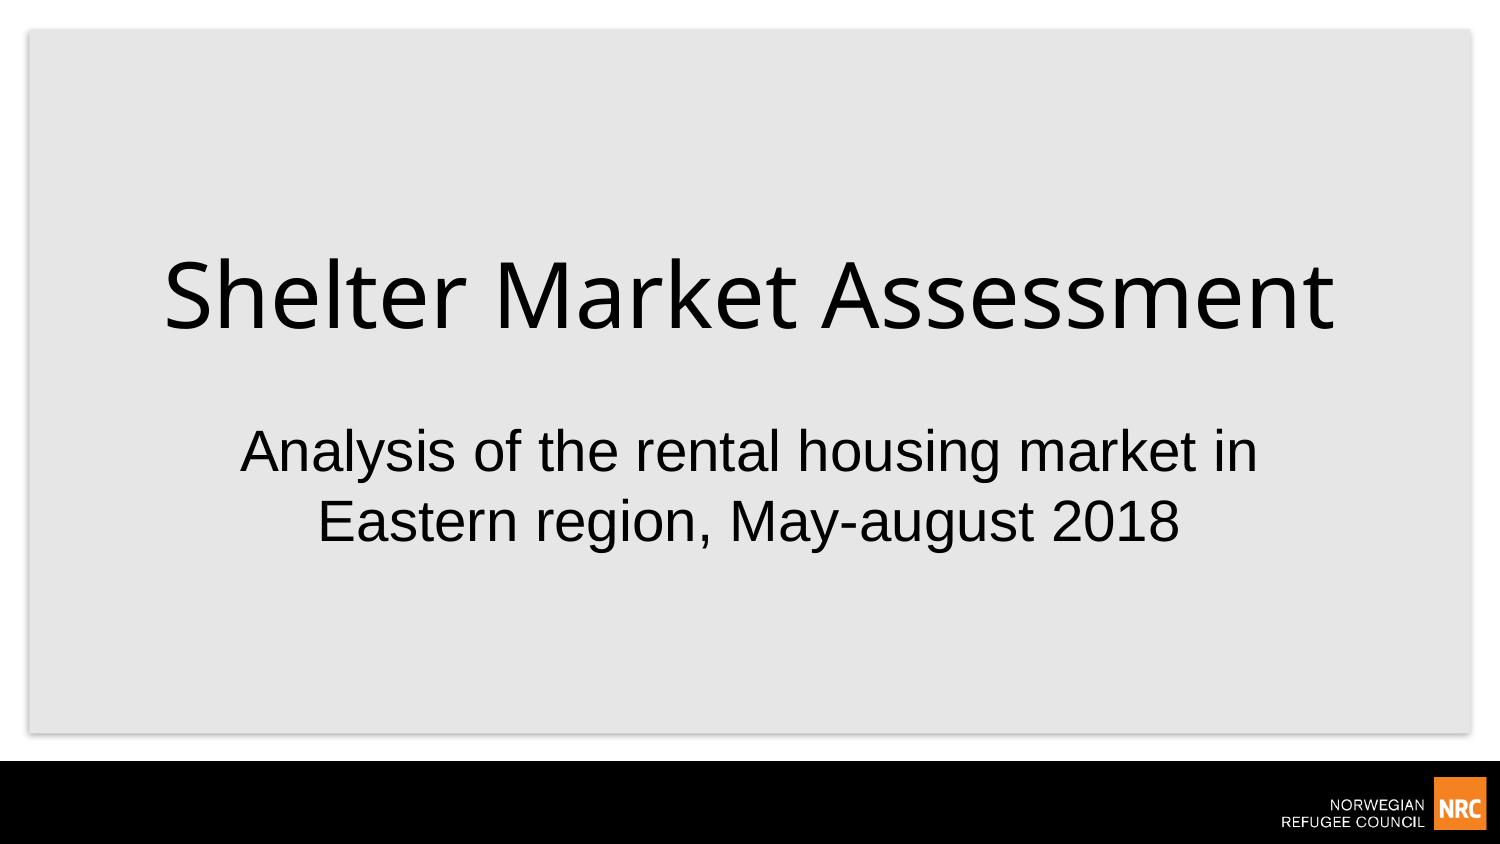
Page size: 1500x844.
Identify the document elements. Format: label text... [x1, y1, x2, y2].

subtitle Analysis of the rental housing market in Eastern region, May-august 2018 [225, 405, 1275, 622]
title Shelter Market Assessment [112, 229, 1388, 365]
